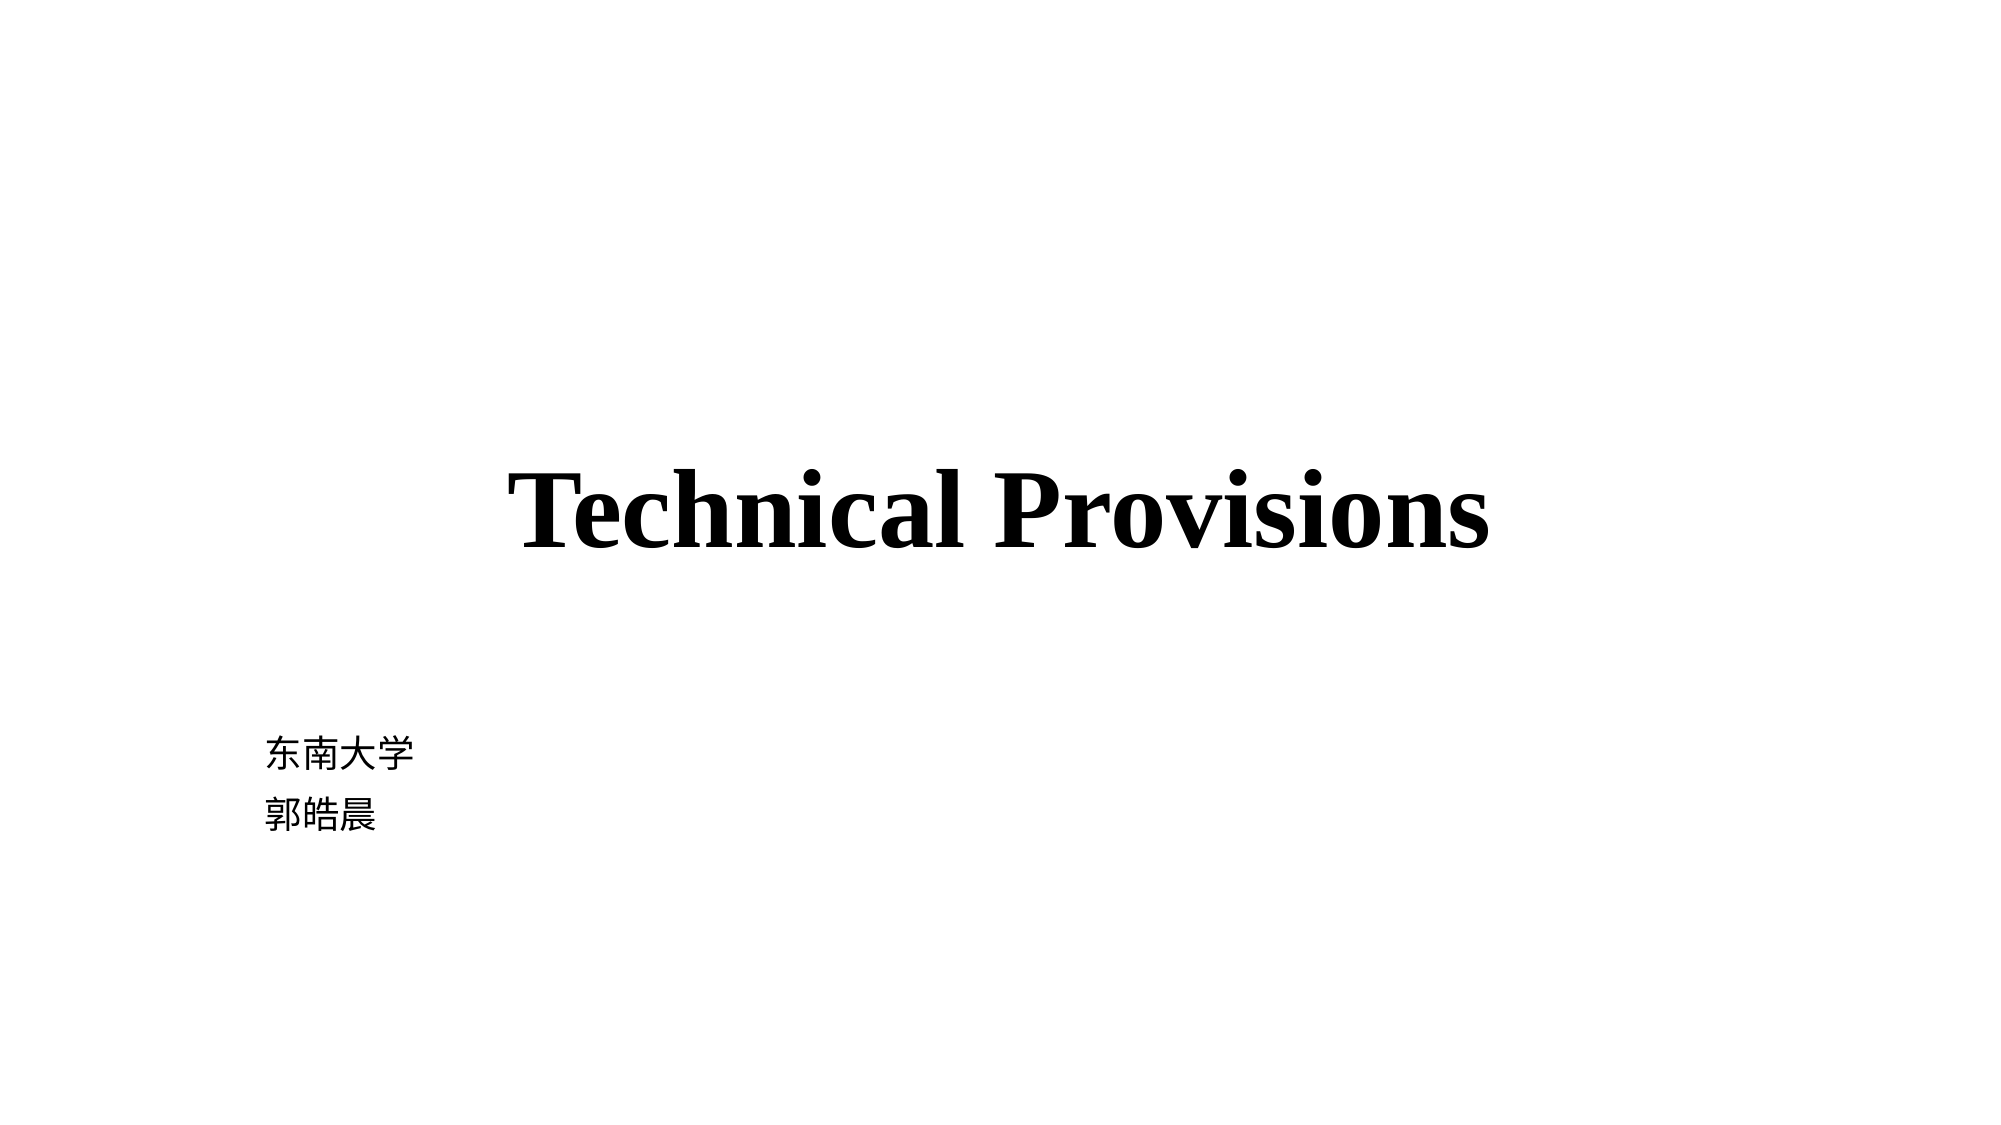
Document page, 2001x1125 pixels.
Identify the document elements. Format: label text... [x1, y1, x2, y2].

subtitle 东南大学 郭皓晨 [249, 727, 1750, 917]
title Technical Provisions [249, 188, 1750, 580]
